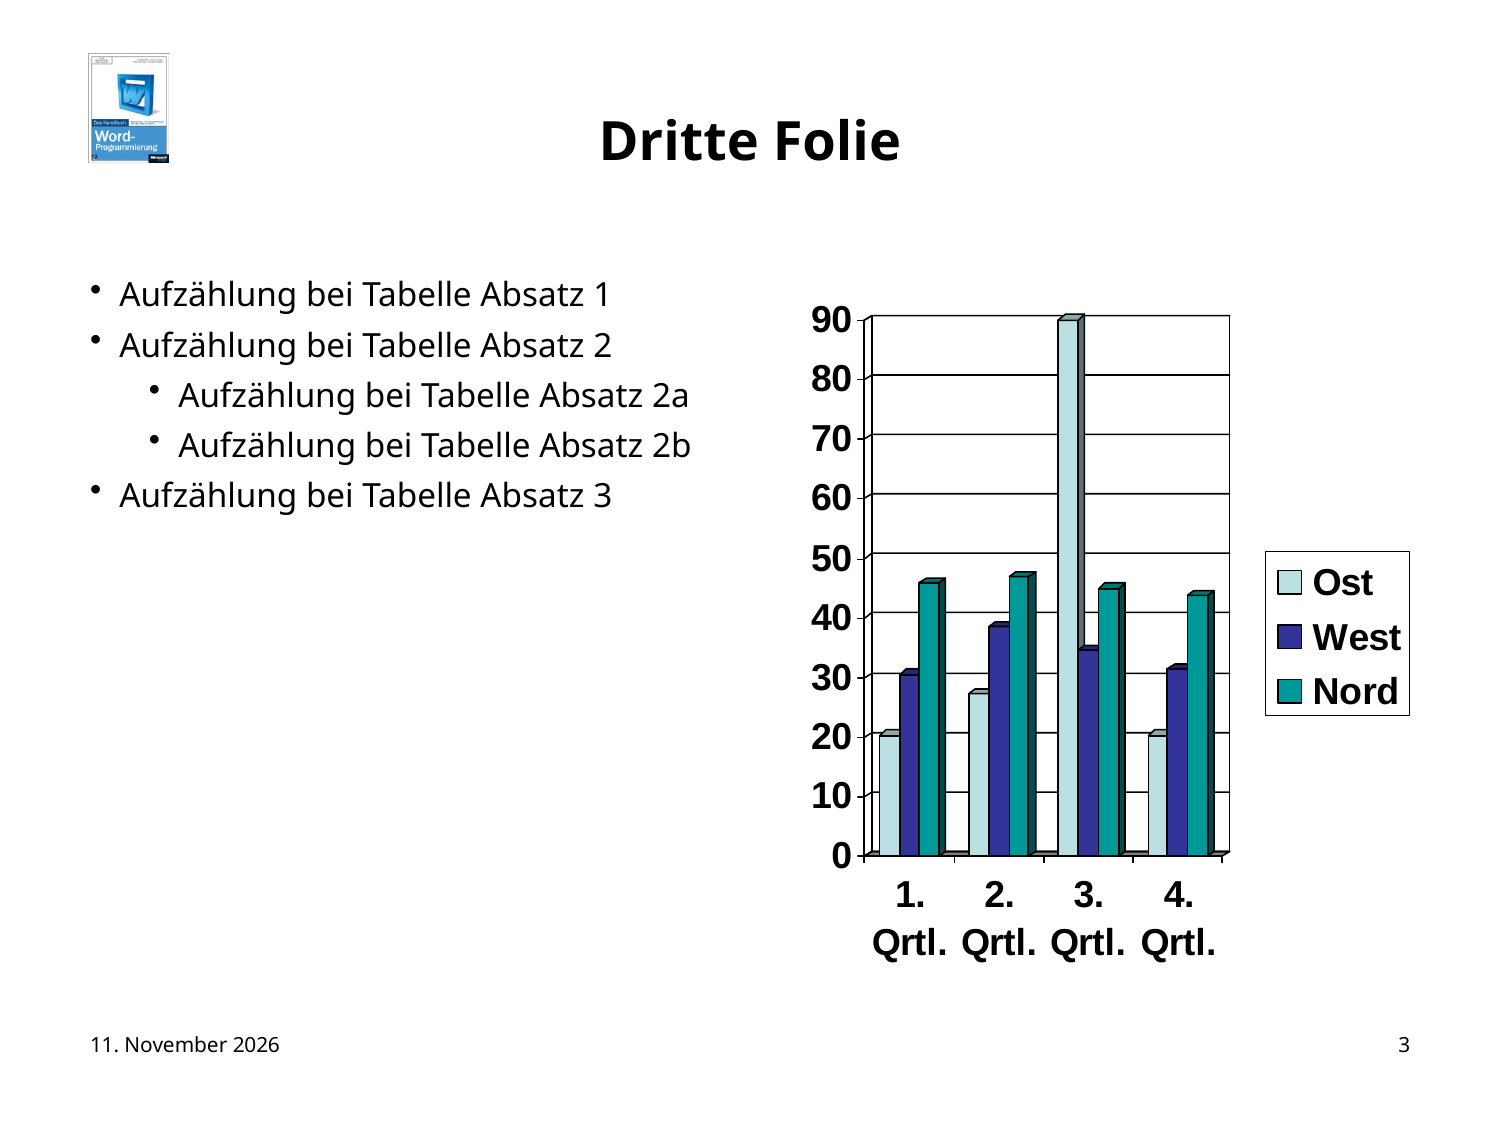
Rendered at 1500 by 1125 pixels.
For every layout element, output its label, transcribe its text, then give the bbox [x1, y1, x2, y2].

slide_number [75, 1024, 425, 1103]
slide_number 3 [1074, 1024, 1425, 1103]
title Dritte Folie [75, 45, 1425, 233]
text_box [762, 262, 1426, 1005]
list Aufzählung bei Tabelle Absatz 1 Aufzählung bei Tabelle Absatz 2 Aufzählung bei Tabelle Absatz 2a Aufzählung bei Tabelle Absatz 2b Aufzählung bei Tabelle Absatz 3 [75, 262, 738, 1005]
